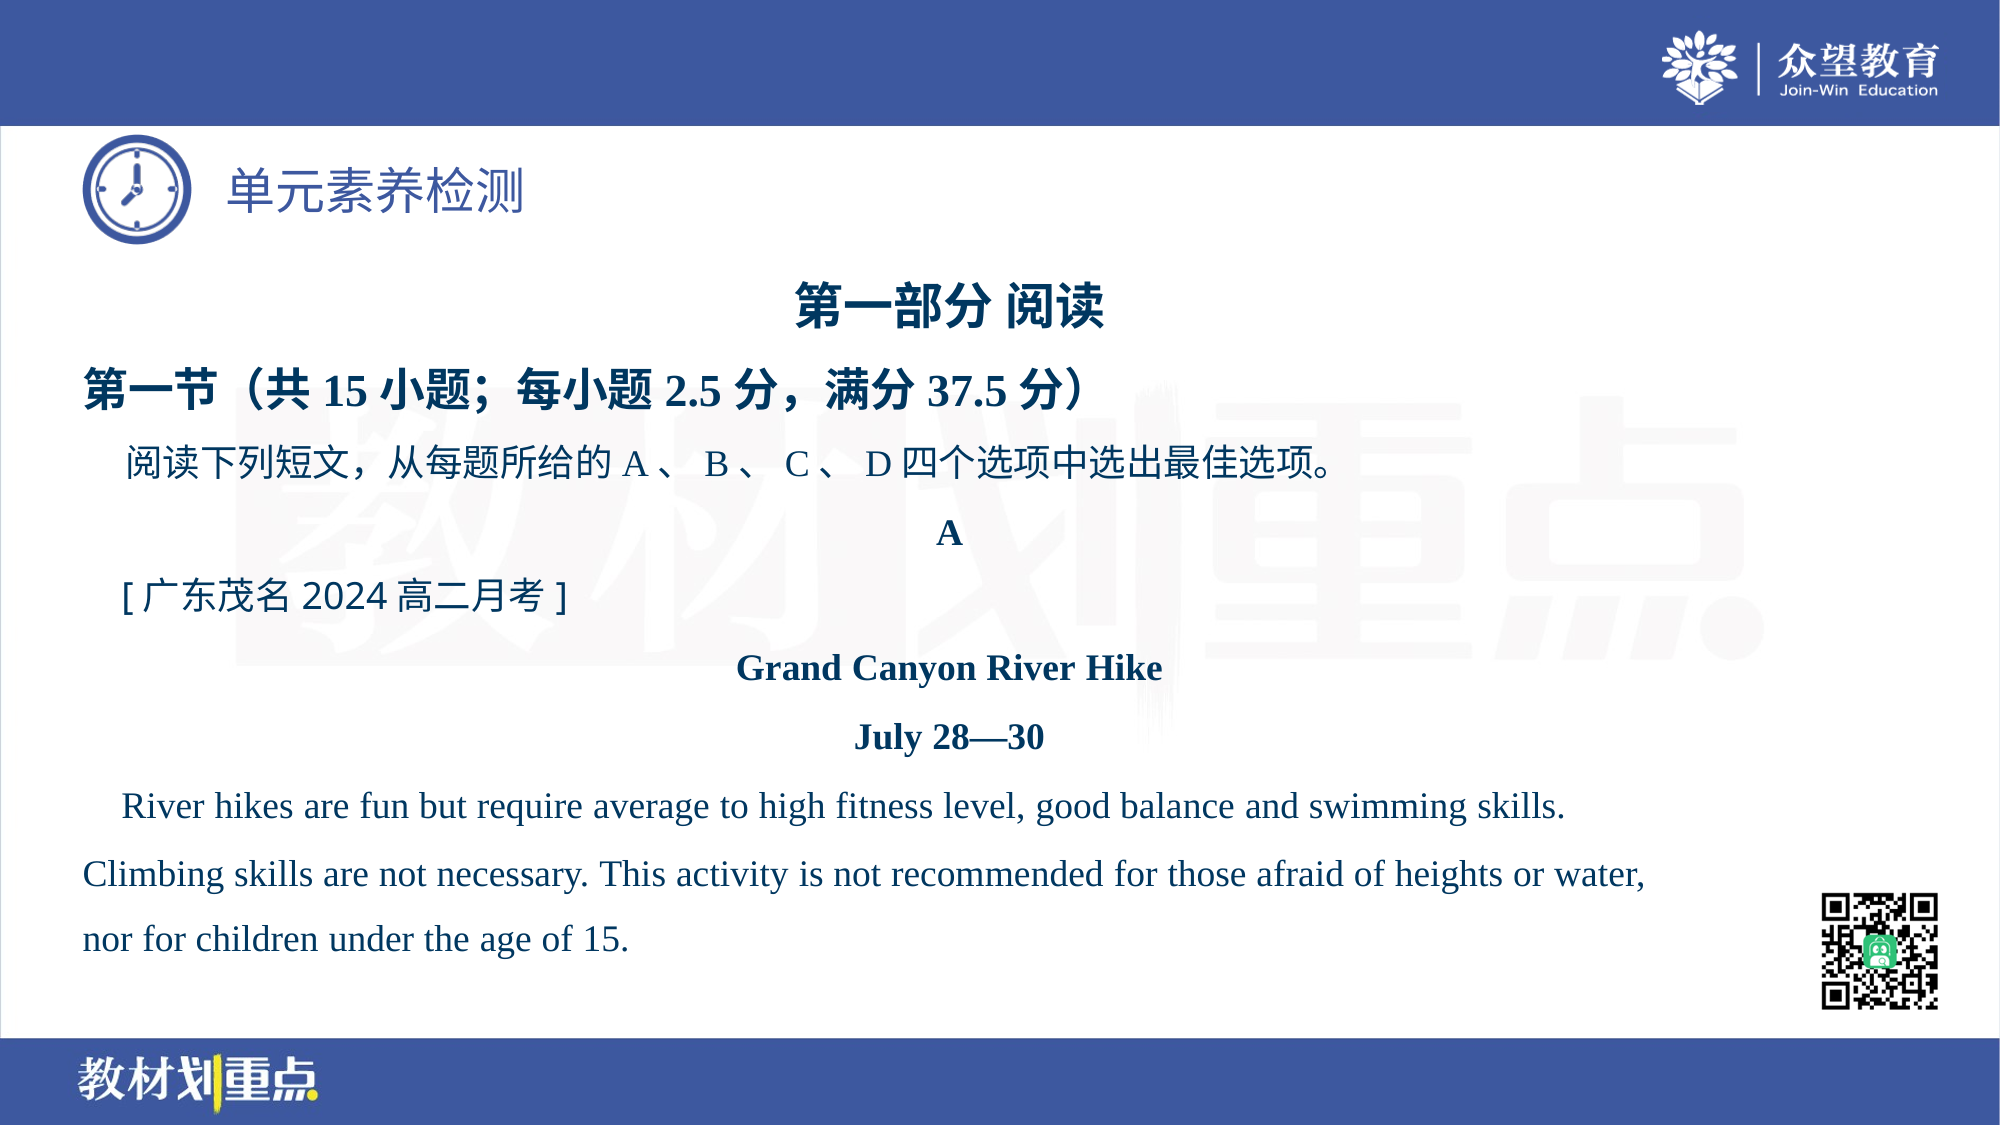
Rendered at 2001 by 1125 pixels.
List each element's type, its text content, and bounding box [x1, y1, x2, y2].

picture [0, 0, 2000, 1125]
text_box 第一节（共15小题；每小题2.5分，满分37.5分） [82, 334, 1817, 414]
text_box 第一部分 阅读 [82, 247, 1817, 334]
text_box 阅读下列短文，从每题所给的A、B、C、D四个选项中选出最佳选项。 A [广东茂名2024高二月考] [82, 414, 1817, 611]
text_box Grand Canyon River Hike July 28—30 River hikes are fun but require average to high fitness level, good balance and swimming skills. Climbing skills are not necessary. This activity is not recommended for those afraid of heights or water, nor for children under the age of 15. [82, 619, 1817, 952]
